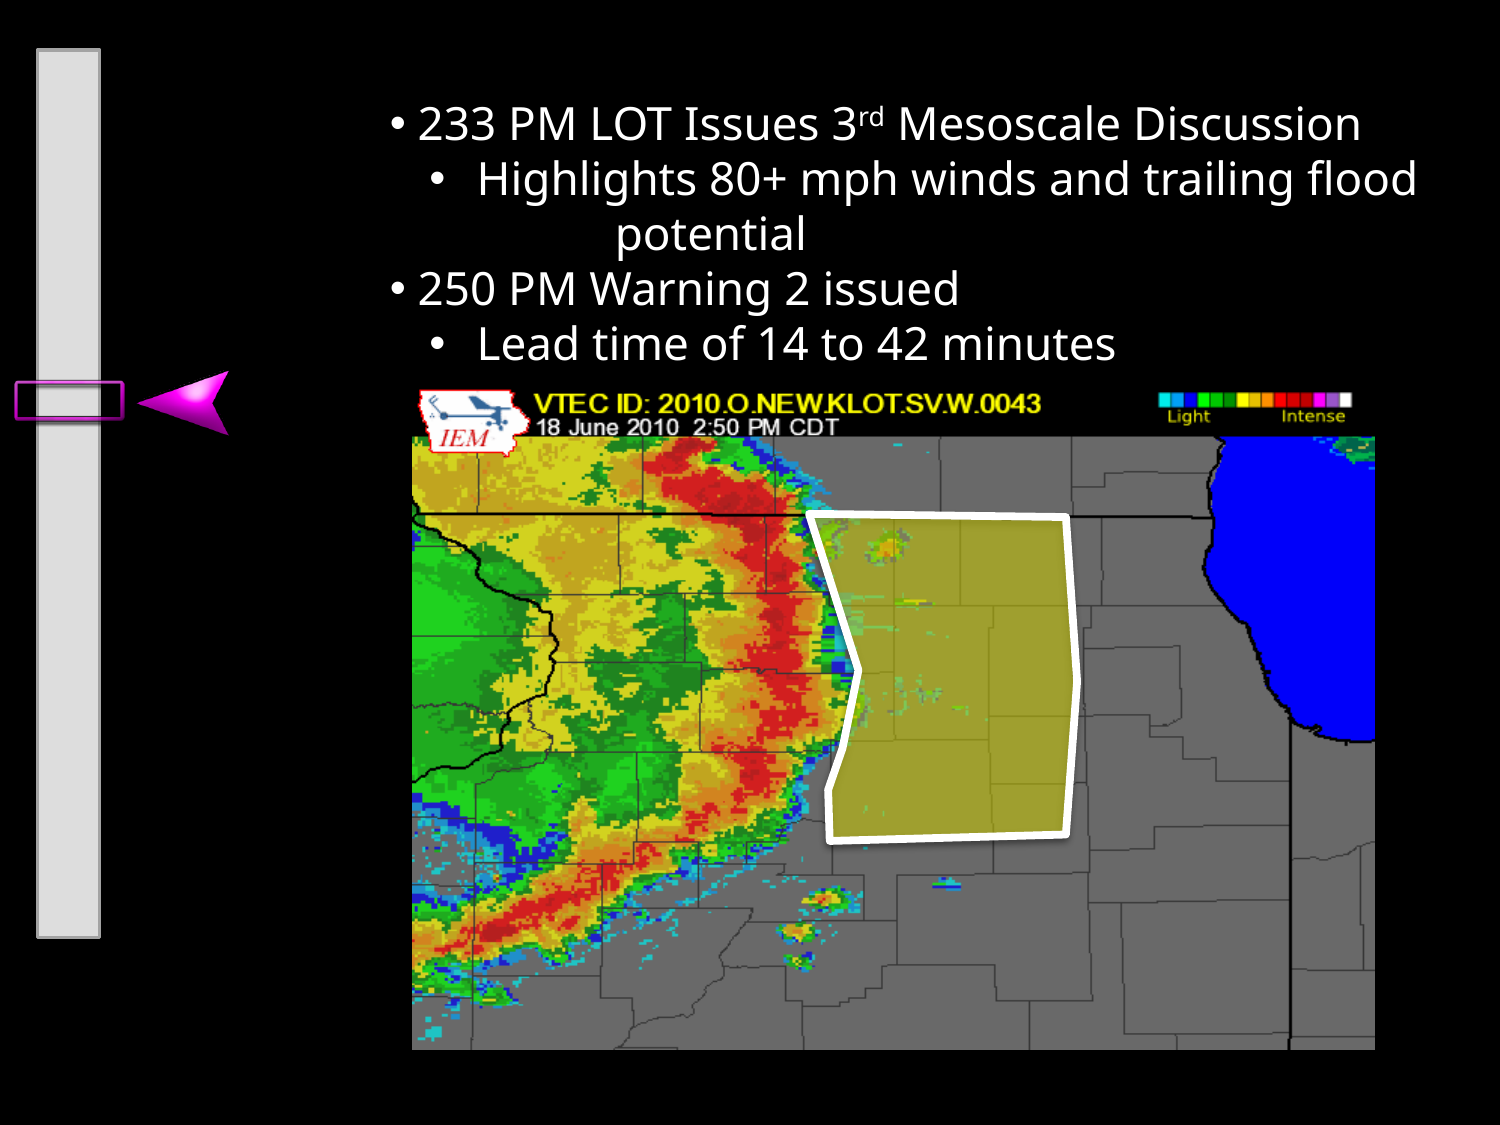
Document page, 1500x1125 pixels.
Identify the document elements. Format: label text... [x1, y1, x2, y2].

text_box 233 PM LOT Issues 3rd Mesoscale Discussion Highlights 80+ mph winds and trailing flood potential 250 PM Warning 2 issued Lead time of 14 to 42 minutes [375, 87, 1463, 378]
picture [412, 387, 1376, 1051]
text_box [36, 48, 101, 373]
picture [0, 349, 243, 464]
text_box [36, 437, 101, 939]
